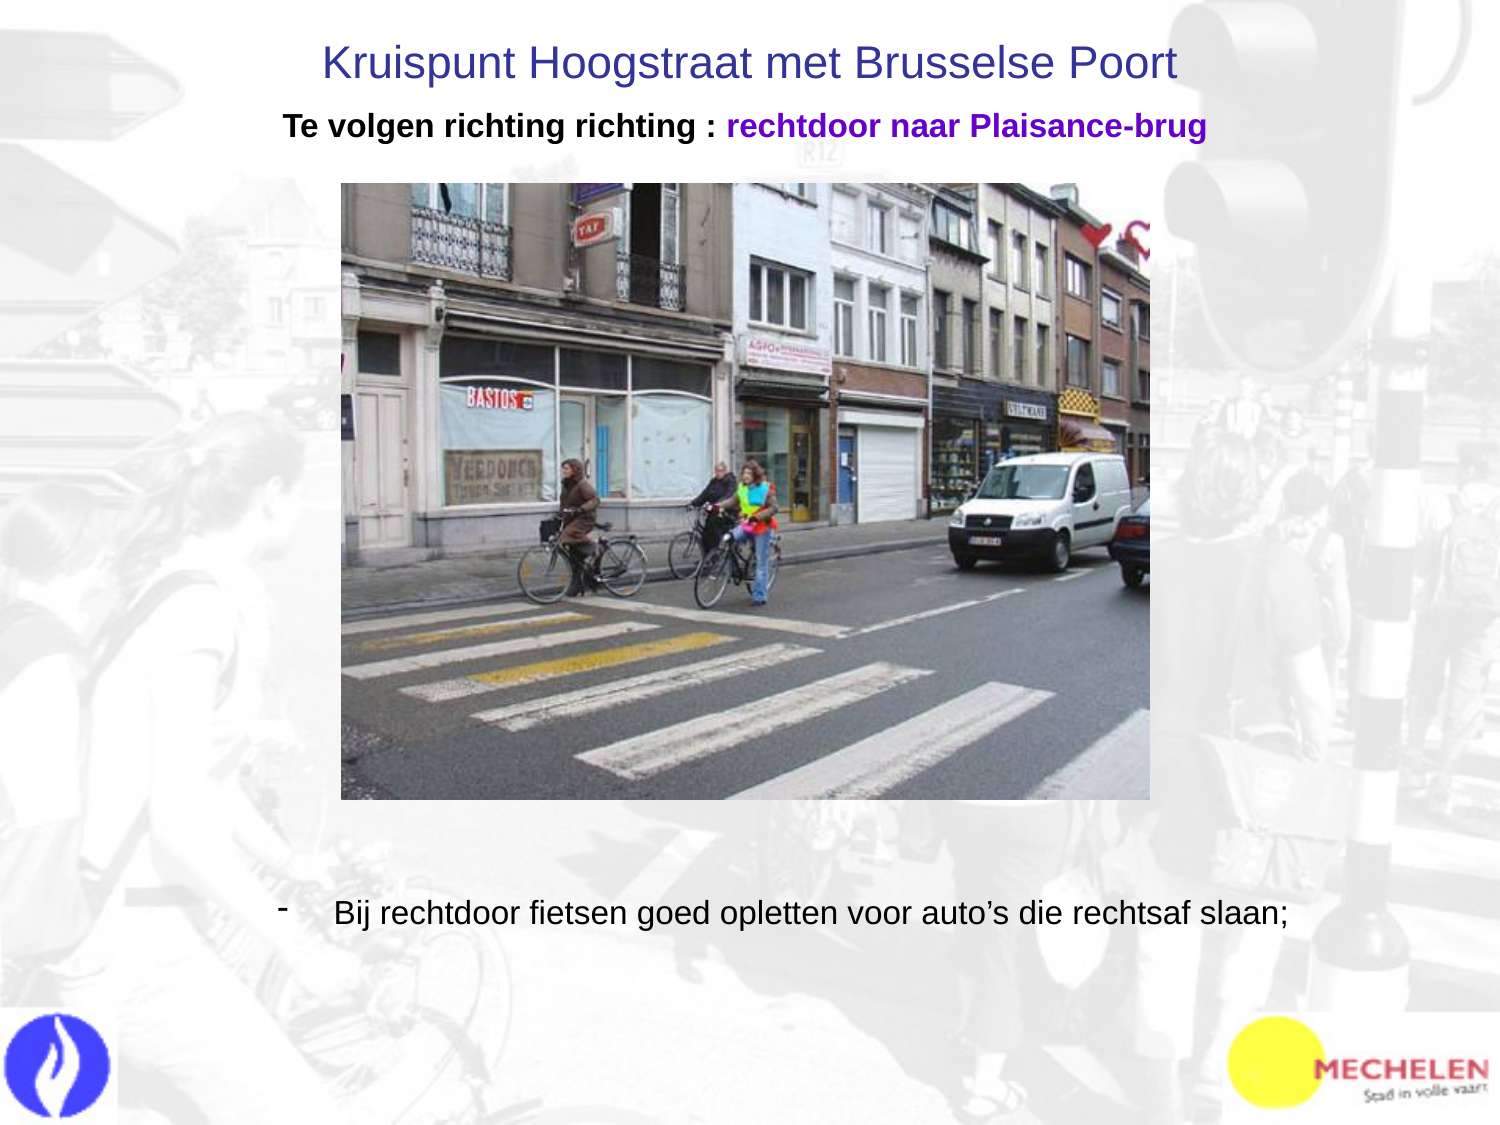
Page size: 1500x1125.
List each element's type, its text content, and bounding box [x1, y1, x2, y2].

text_box Kruispunt Hoogstraat met Brusselse Poort Te volgen richting richting : rechtdoor naar Plaisance-brug [237, 24, 1263, 152]
text_box Bij rechtdoor fietsen goed opletten voor auto’s die rechtsaf slaan; [262, 837, 1313, 1000]
picture [0, 0, 1500, 1125]
